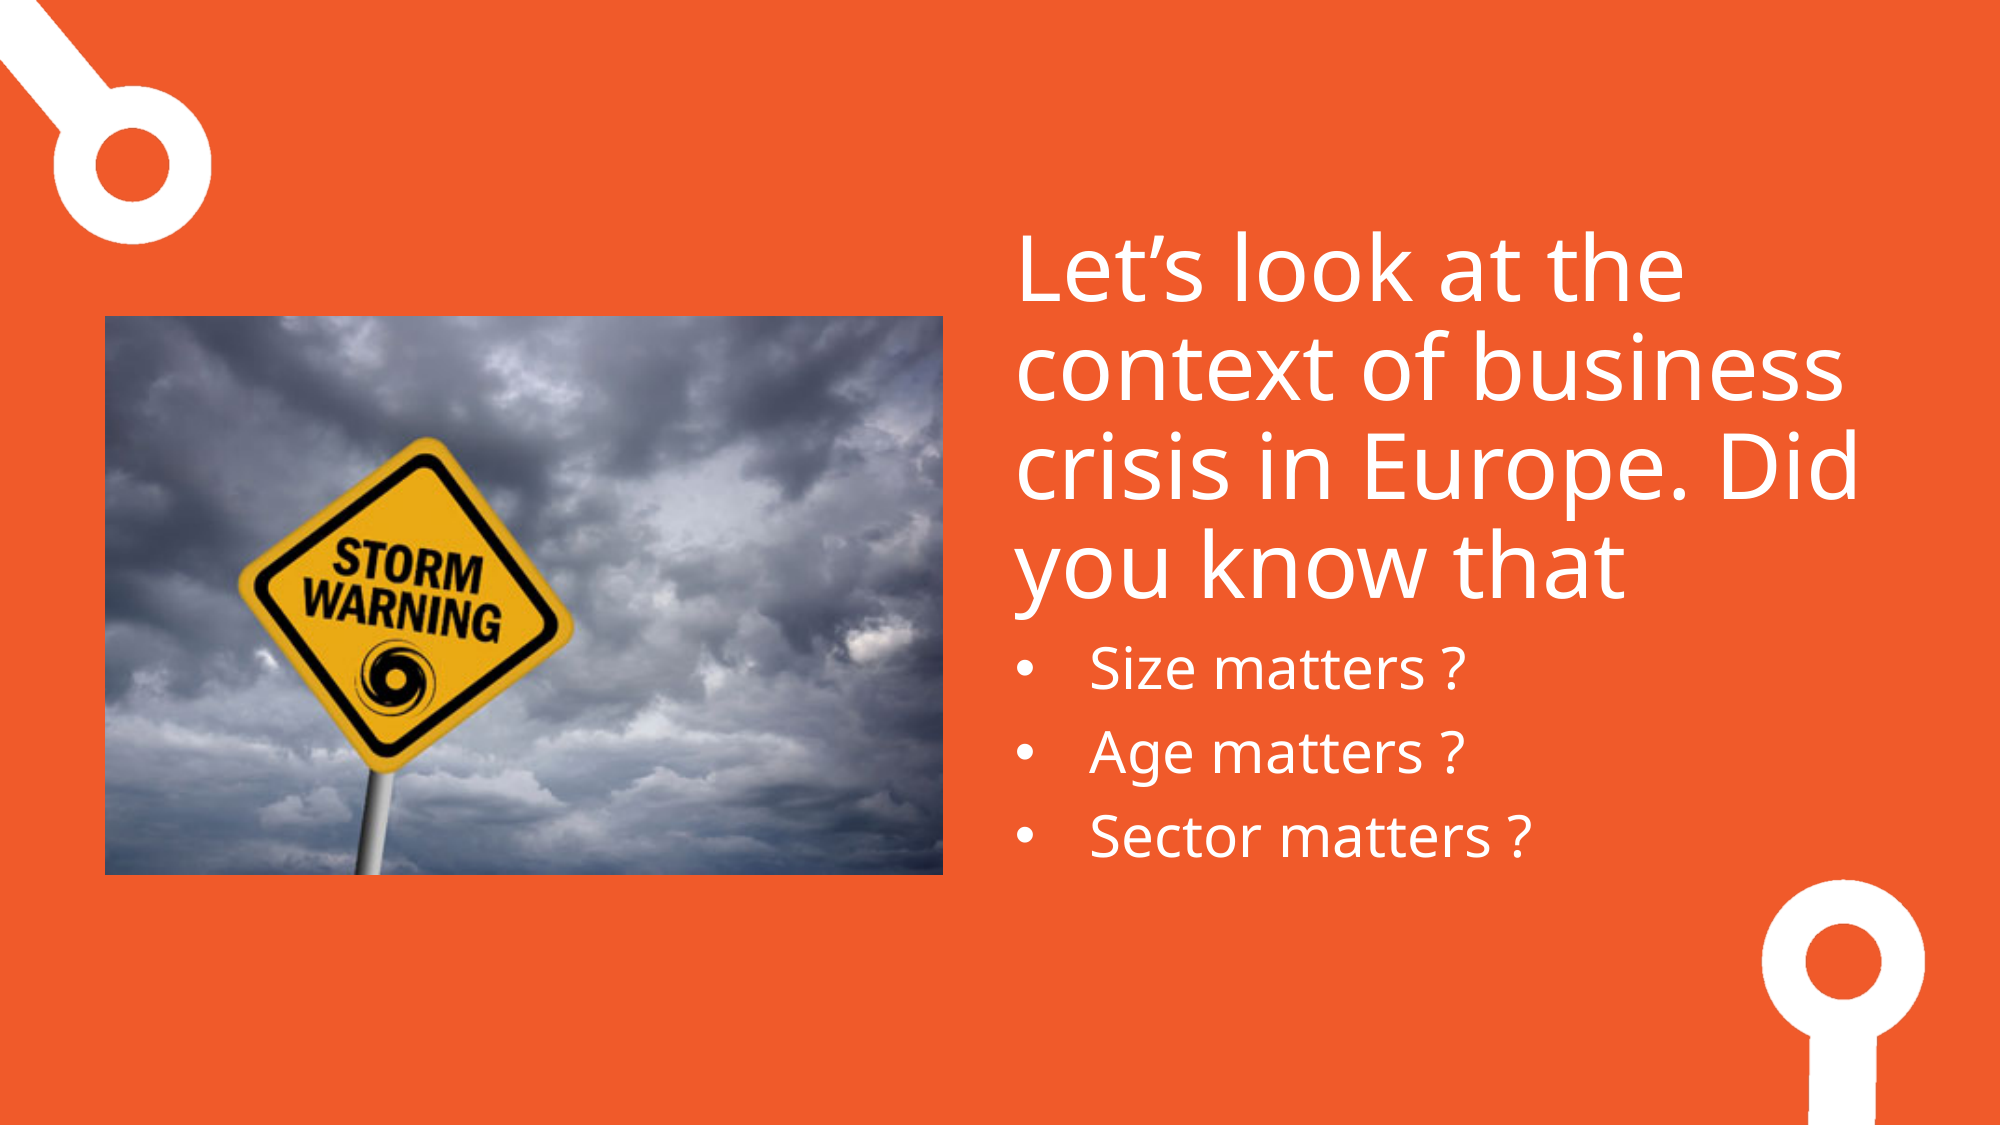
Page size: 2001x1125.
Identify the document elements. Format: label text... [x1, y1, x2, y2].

picture [0, 0, 269, 308]
list Let’s look at the context of business crisis in Europe. Did you know that Size matters ? Age matters ? Sector matters ? [999, 416, 1957, 676]
picture [105, 316, 943, 875]
picture [1652, 870, 2001, 1125]
